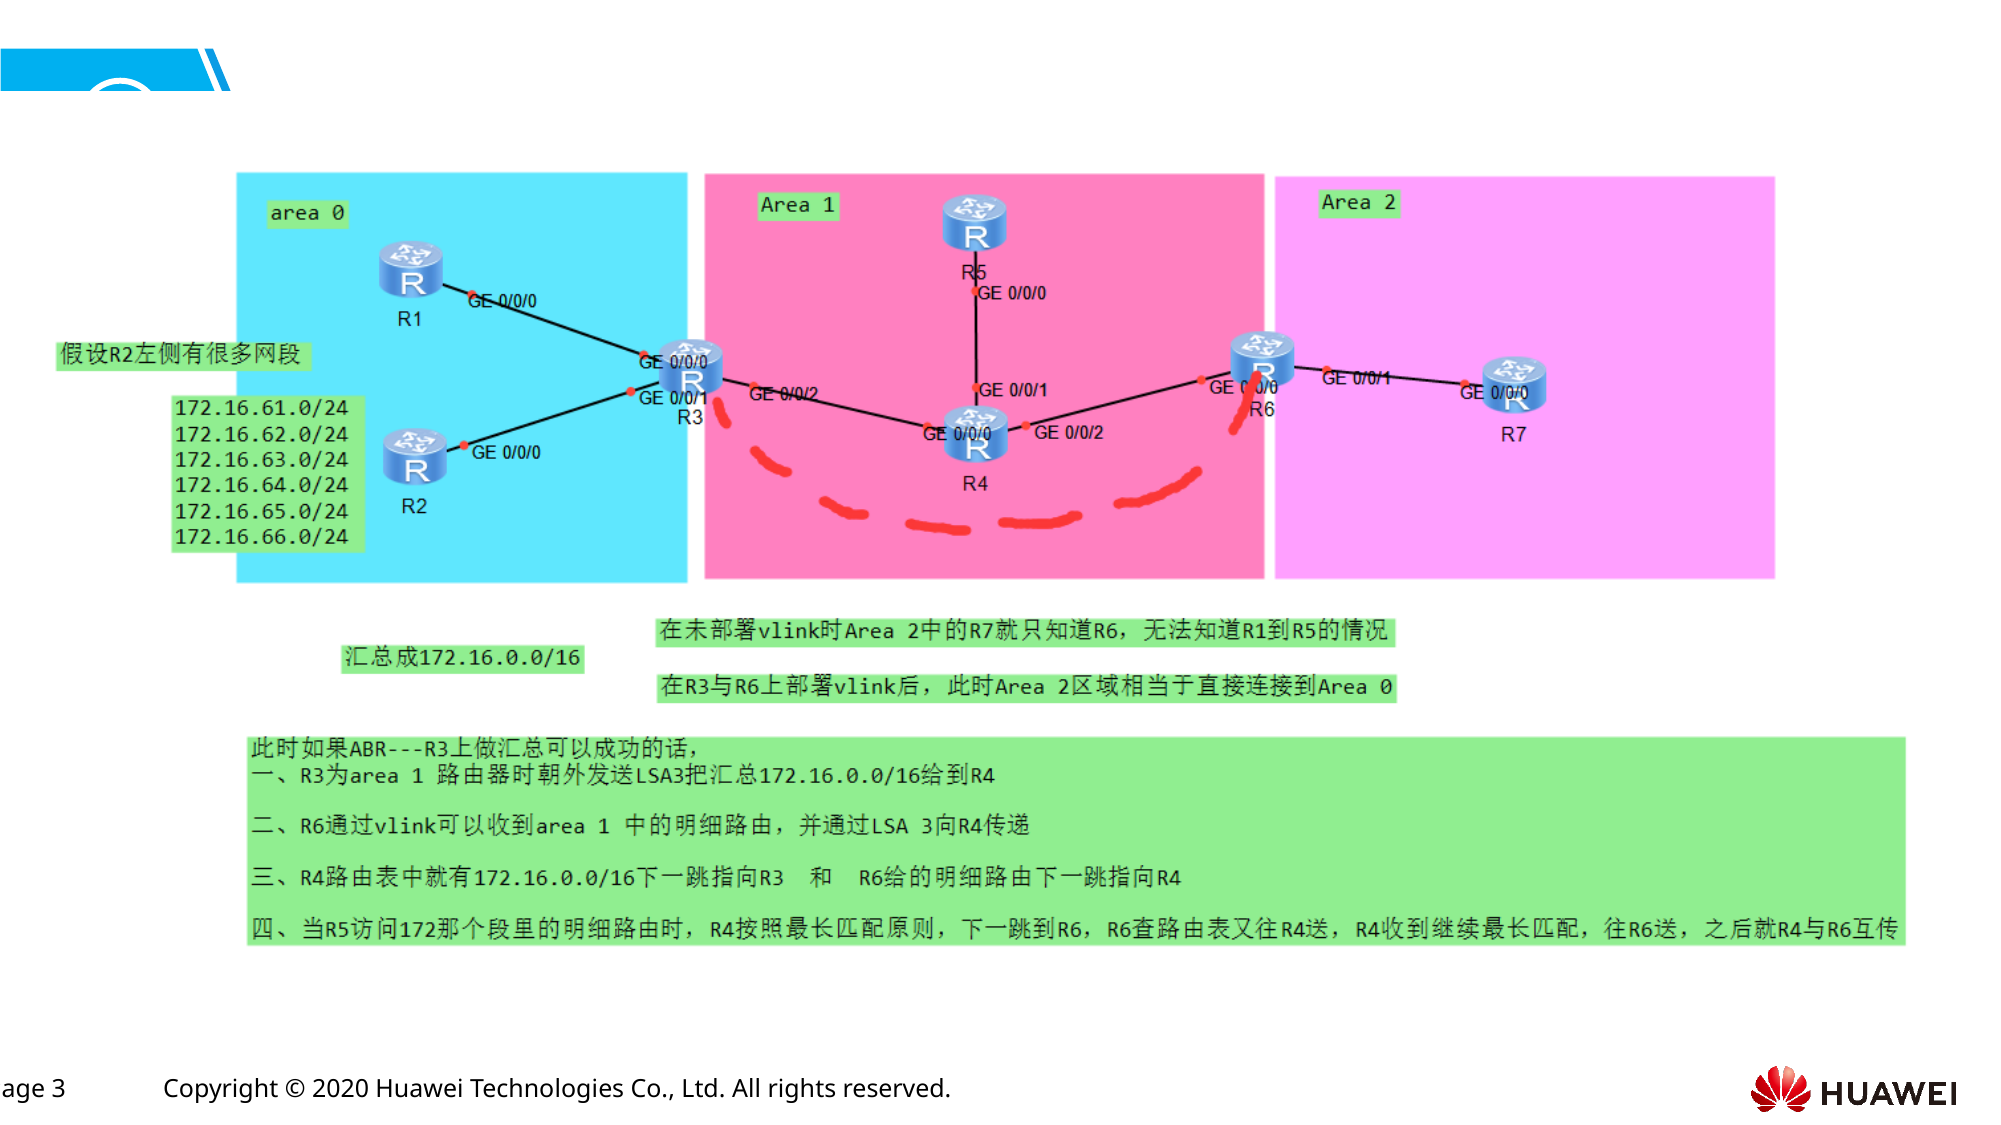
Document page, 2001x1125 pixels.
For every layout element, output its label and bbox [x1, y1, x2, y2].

picture [1751, 1066, 1956, 1112]
picture [0, 91, 2000, 1034]
